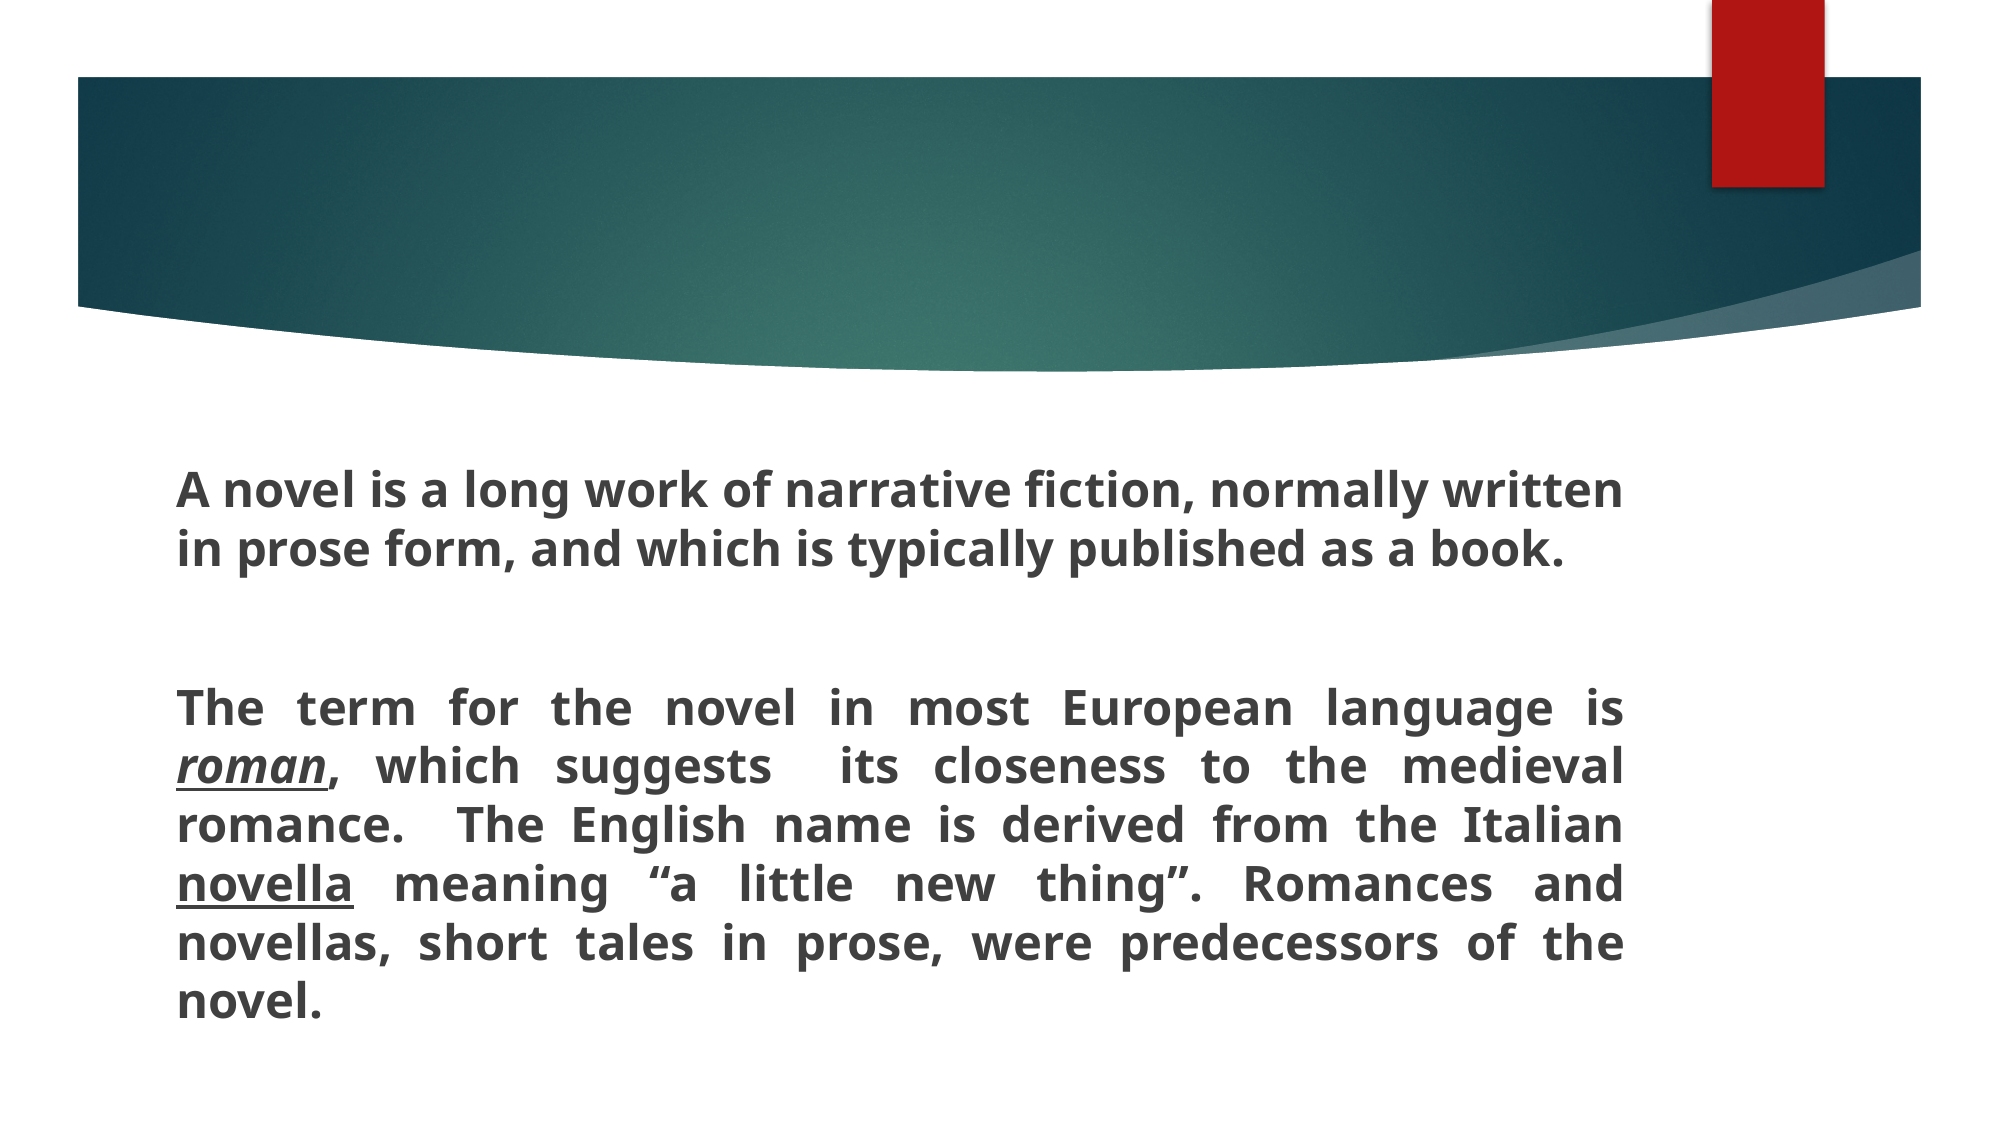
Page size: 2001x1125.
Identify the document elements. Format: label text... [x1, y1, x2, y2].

list A novel is a long work of narrative fiction, normally written in prose form, and which is typically published as a book. The term for the novel in most European language is roman, which suggests its closeness to the medieval romance. The English name is derived from the Italian novella meaning “a little new thing”. Romances and novellas, short tales in prose, were predecessors of the novel. [161, 371, 1642, 1084]
